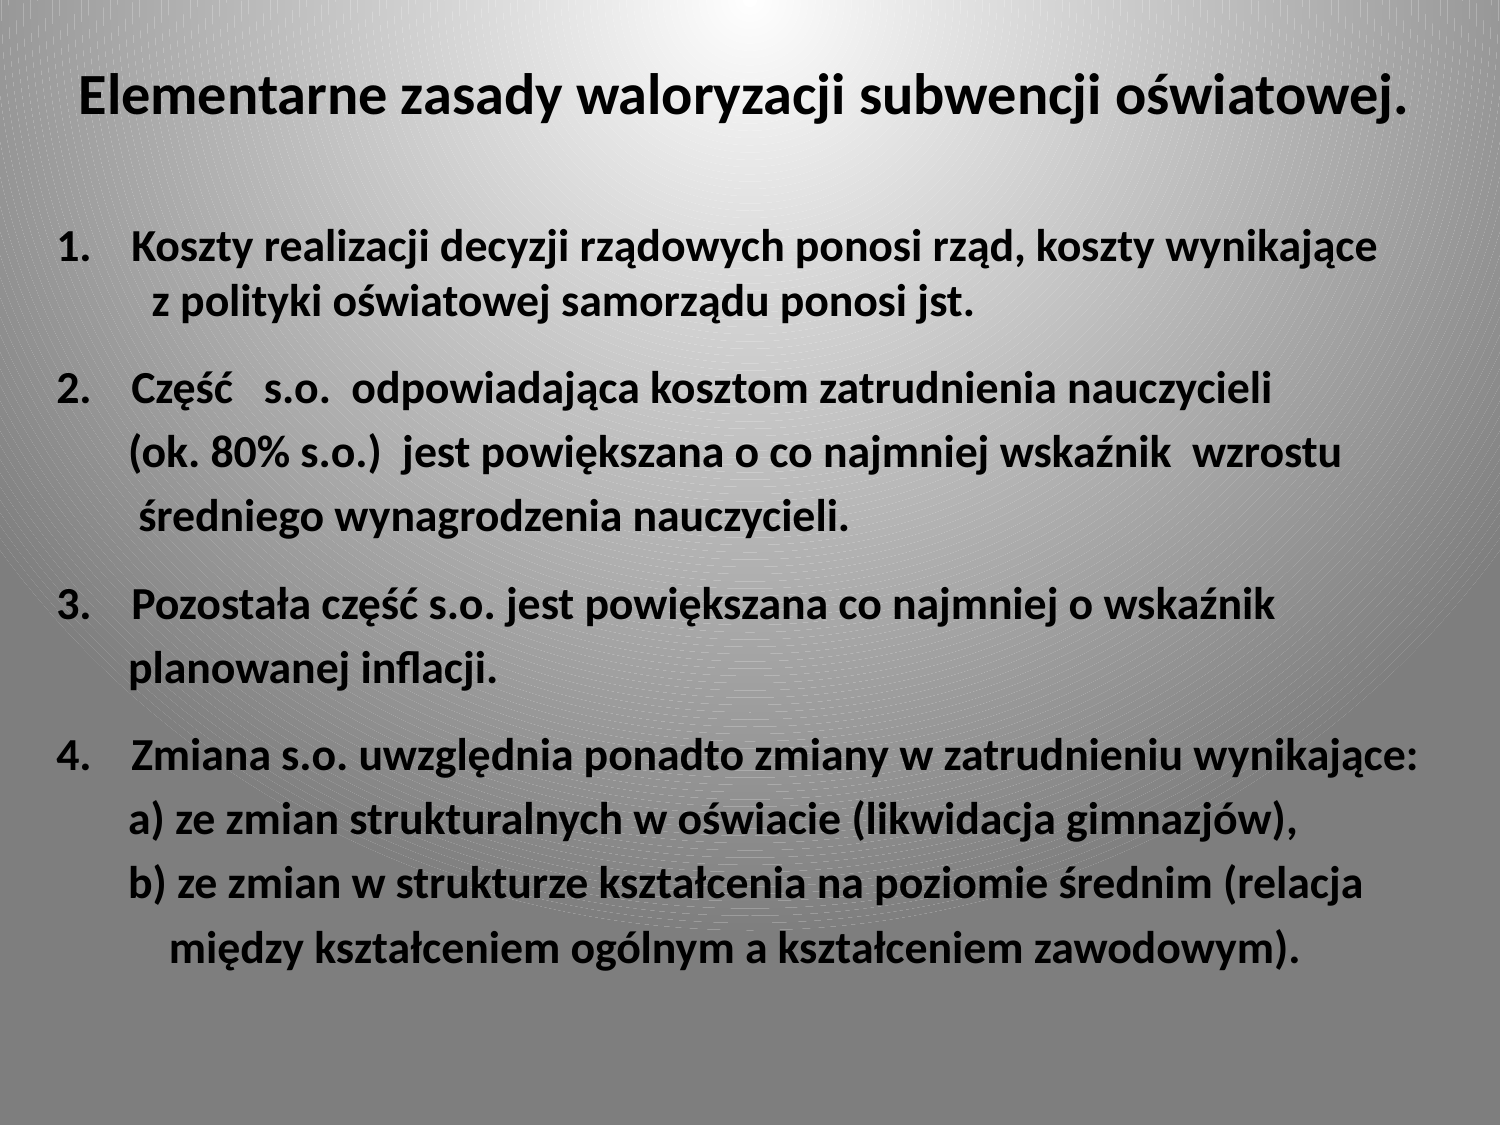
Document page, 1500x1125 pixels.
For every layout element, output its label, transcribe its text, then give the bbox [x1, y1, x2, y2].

list Koszty realizacji decyzji rządowych ponosi rząd, koszty wynikające z polityki oświatowej samorządu ponosi jst. Część s.o. odpowiadająca kosztom zatrudnienia nauczycieli (ok. 80% s.o.) jest powiększana o co najmniej wskaźnik wzrostu średniego wynagrodzenia nauczycieli. Pozostała część s.o. jest powiększana co najmniej o wskaźnik planowanej inflacji. Zmiana s.o. uwzględnia ponadto zmiany w zatrudnieniu wynikające: a) ze zmian strukturalnych w oświacie (likwidacja gimnazjów), b) ze zmian w strukturze kształcenia na poziomie średnim (relacja między kształceniem ogólnym a kształceniem zawodowym). [41, 208, 1447, 1005]
title Elementarne zasady waloryzacji subwencji oświatowej. [29, 45, 1459, 138]
